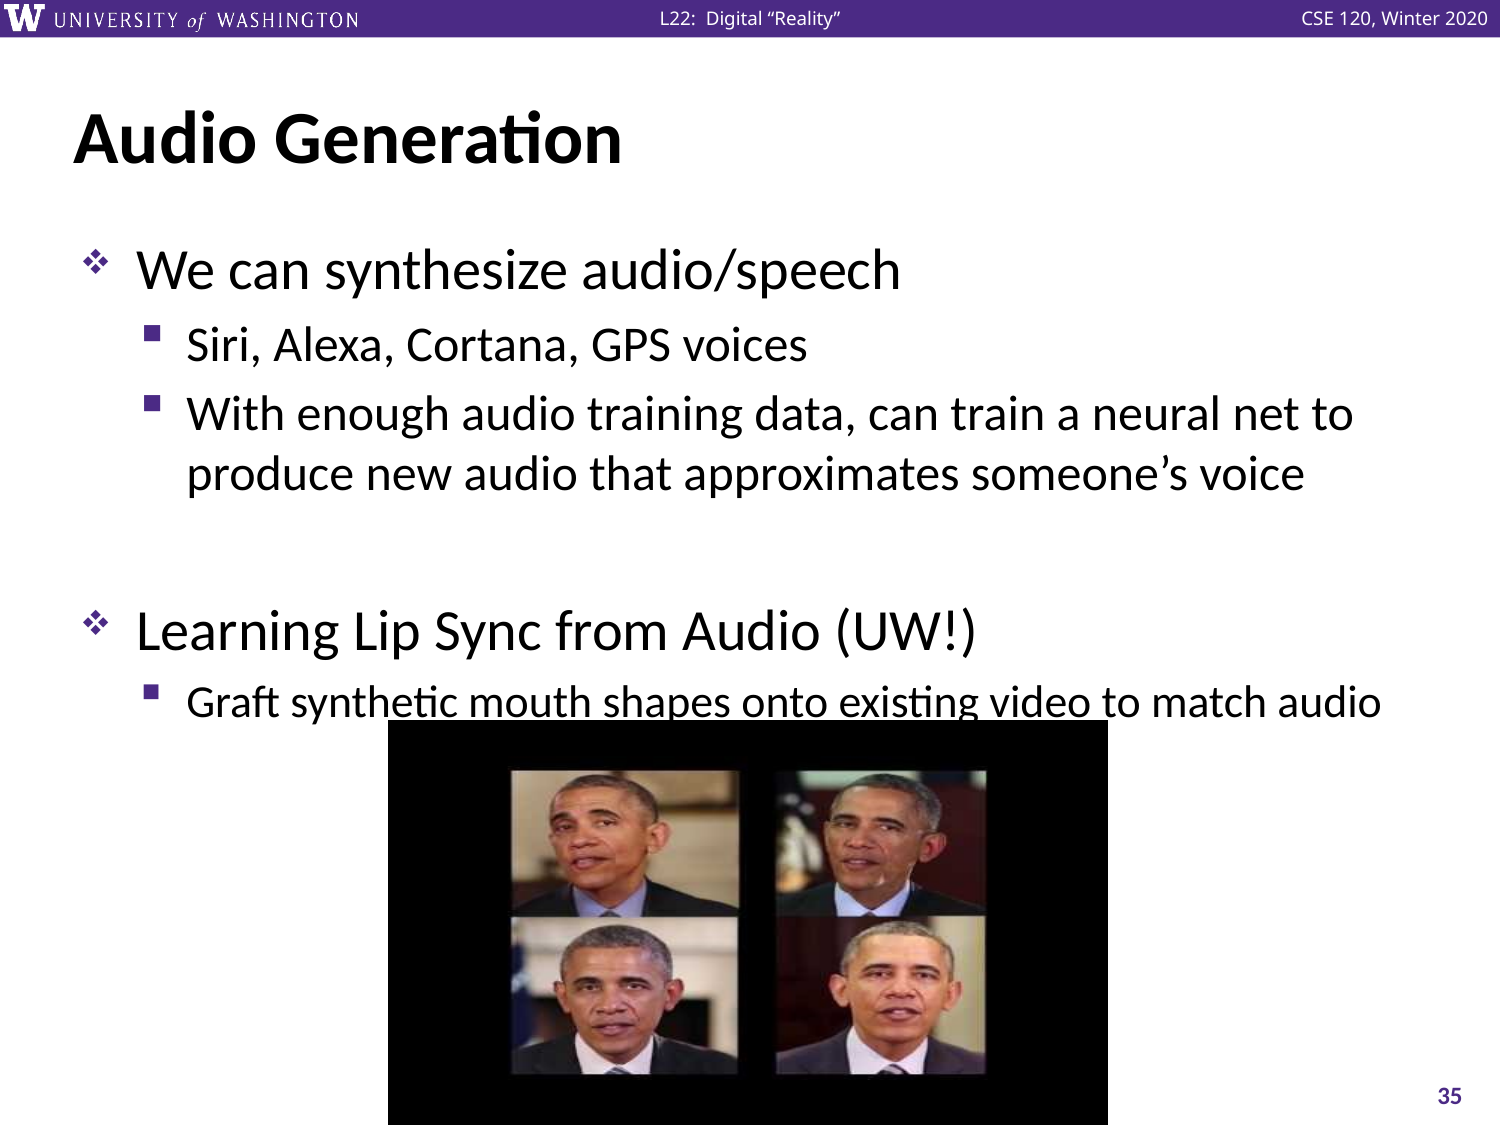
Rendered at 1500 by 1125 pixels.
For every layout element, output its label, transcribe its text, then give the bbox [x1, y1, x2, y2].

picture [4, 4, 358, 32]
list We can synthesize audio/speech Siri, Alexa, Cortana, GPS voices With enough audio training data, can train a neural net to produce new audio that approximates someone’s voice Learning Lip Sync from Audio (UW!) Graft synthetic mouth shapes onto existing video to match audio [64, 223, 1438, 1040]
slide_number 35 [1400, 1065, 1500, 1125]
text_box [387, 719, 1109, 1125]
title Audio Generation [58, 71, 1438, 197]
